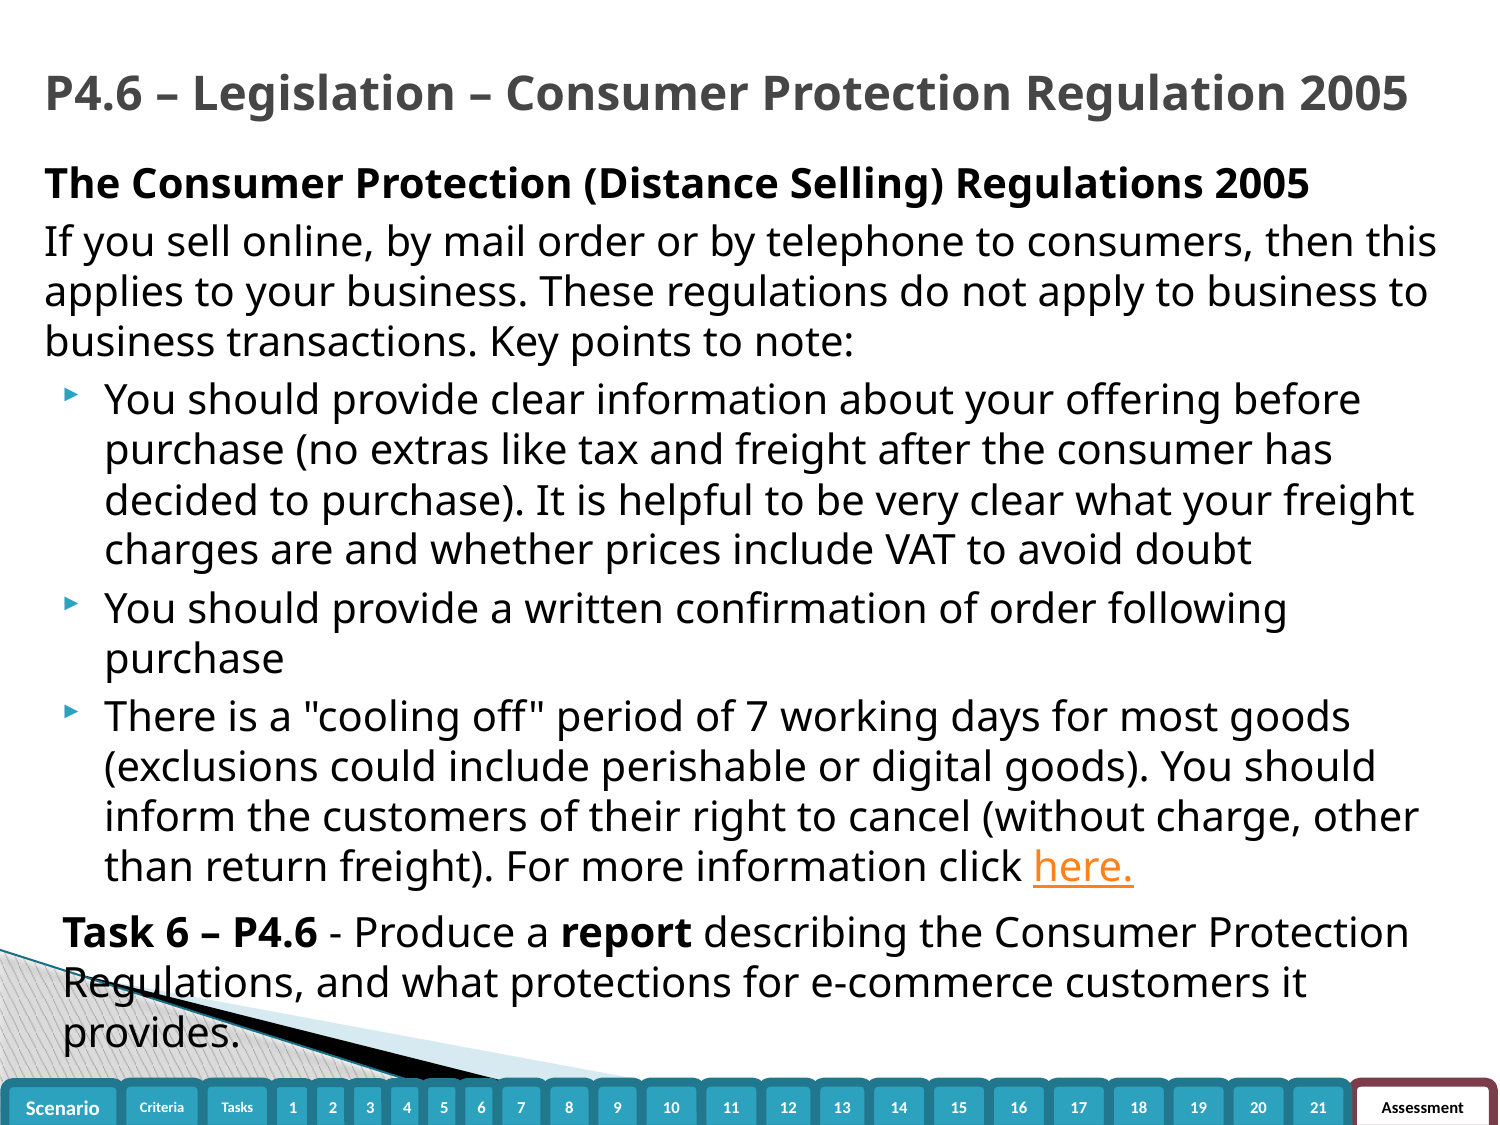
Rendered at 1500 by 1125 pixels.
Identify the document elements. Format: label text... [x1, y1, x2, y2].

title P4.6 – Legislation – Consumer Protection Regulation 2005 [29, 33, 1471, 149]
list The Consumer Protection (Distance Selling) Regulations 2005 If you sell online, by mail order or by telephone to consumers, then this applies to your business. These regulations do not apply to business to business transactions. Key points to note: You should provide clear information about your offering before purchase (no extras like tax and freight after the consumer has decided to purchase). It is helpful to be very clear what your freight charges are and whether prices include VAT to avoid doubt You should provide a written confirmation of order following purchase There is a "cooling off" period of 7 working days for most goods (exclusions could include perishable or digital goods). You should inform the customers of their right to cancel (without charge, other than return freight). For more information click here. Task 6 – P4.6 - Produce a report describing the Consumer Protection Regulations, and what protections for e-commerce customers it provides. [29, 149, 1471, 1047]
